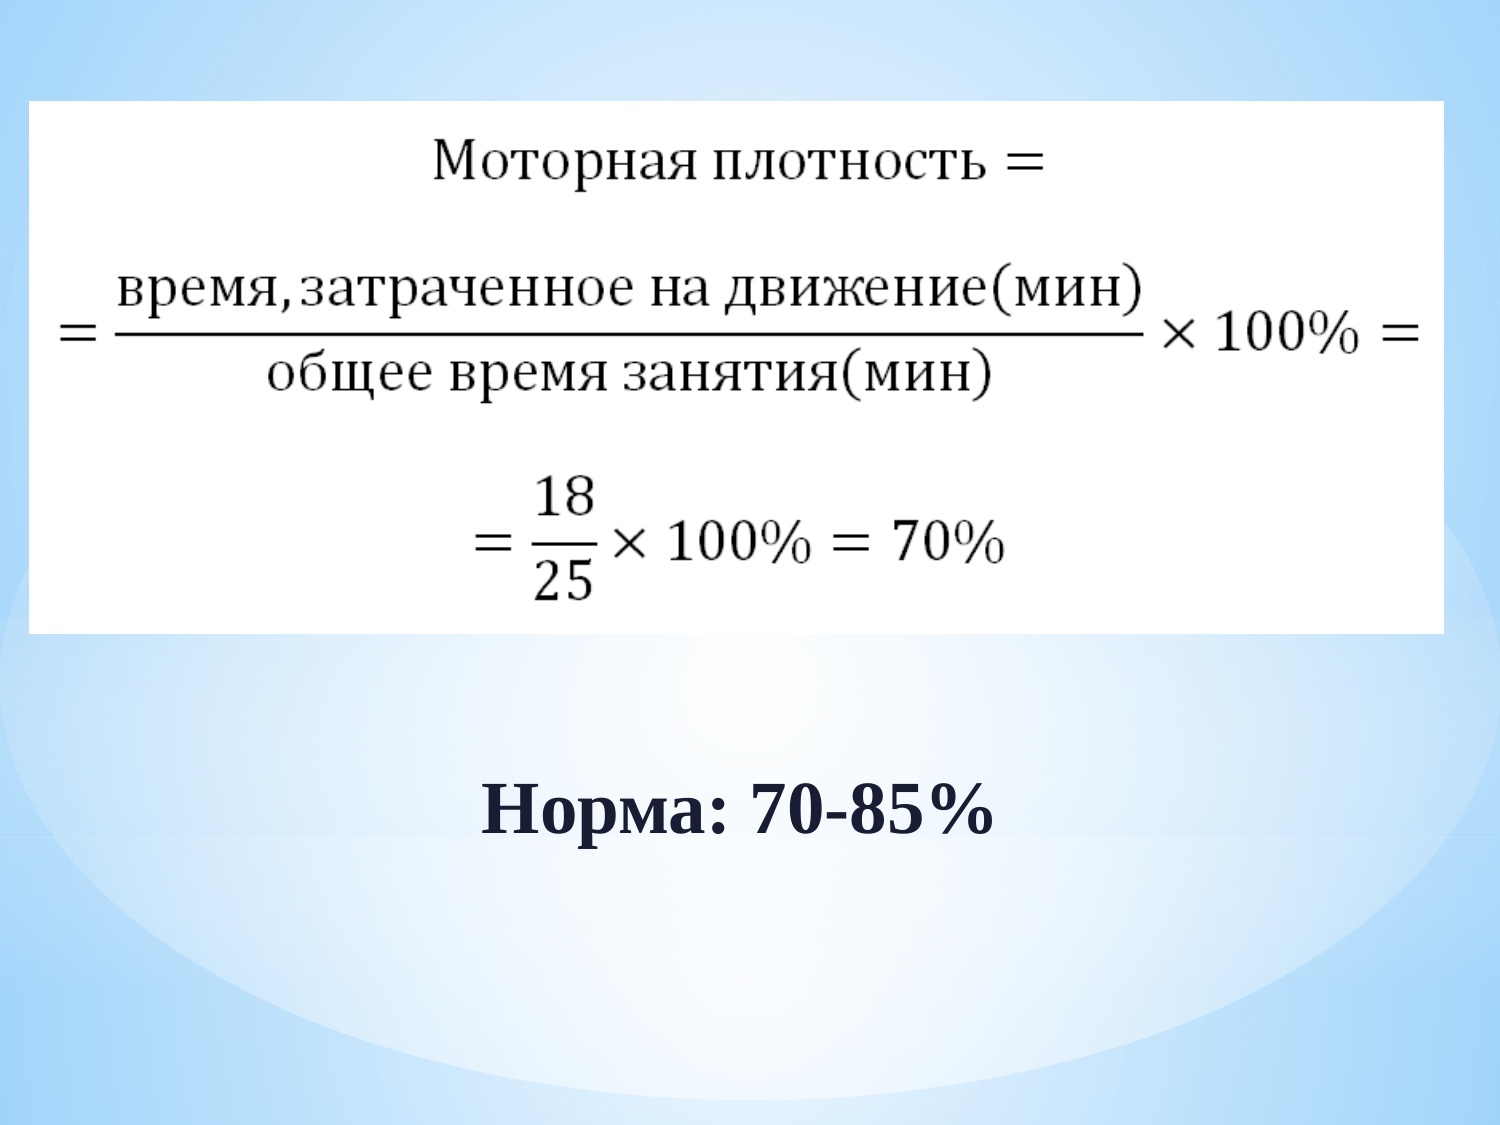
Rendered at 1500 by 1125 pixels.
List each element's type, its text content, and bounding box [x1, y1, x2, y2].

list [29, 101, 1444, 634]
title Норма: 70-85% [206, 751, 1275, 939]
